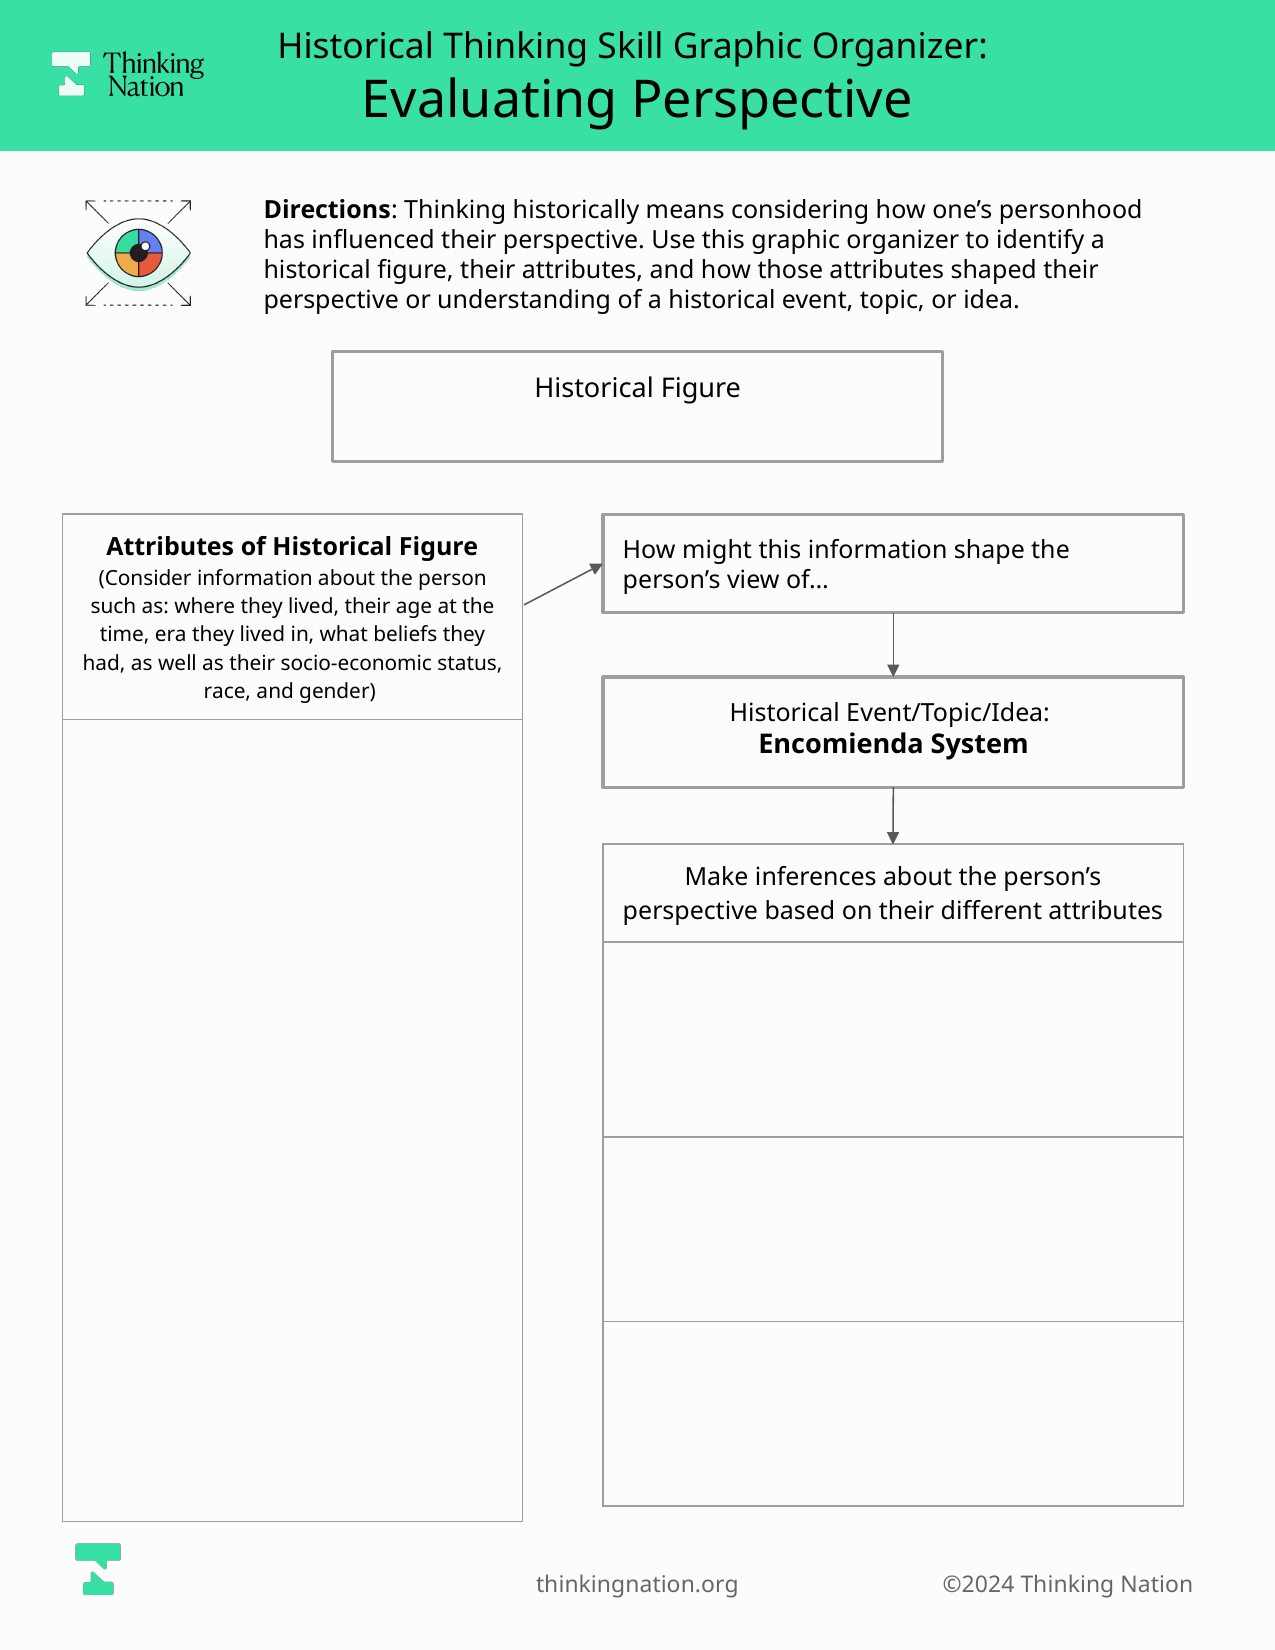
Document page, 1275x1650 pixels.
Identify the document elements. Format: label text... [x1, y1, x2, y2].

table_cell [604, 1322, 1183, 1505]
picture [35, 37, 210, 110]
text_box Directions: Thinking historically means considering how one’s personhood has influenced their perspective. Use this graphic organizer to identify a historical figure, their attributes, and how those attributes shaped their perspective or understanding of a historical event, topic, or idea. [244, 187, 1184, 320]
table_cell [604, 1138, 1183, 1321]
picture [62, 177, 214, 329]
text_box ©2024 Thinking Nation [907, 1553, 1210, 1605]
text_box Historical Event/Topic/Idea: Encomienda System [603, 677, 1184, 788]
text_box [523, 563, 604, 606]
table_cell [604, 943, 1183, 1136]
text_box How might this information shape the person’s view of… [603, 514, 1184, 613]
table_header Attributes of Historical Figure (Consider information about the person such as: where they lived, their age at the time, era they lived in, what beliefs they had, as well as their socio-economic status, race, and gender) [63, 515, 522, 719]
text_box Historical Figure [332, 351, 943, 462]
picture [62, 1533, 134, 1605]
table_header Make inferences about the person’s perspective based on their different attributes [604, 845, 1183, 941]
text_box thinkingnation.org [486, 1553, 789, 1605]
text_box Historical Thinking Skill Graphic Organizer: Evaluating Perspective [0, 0, 1275, 151]
table_cell [63, 720, 522, 1521]
